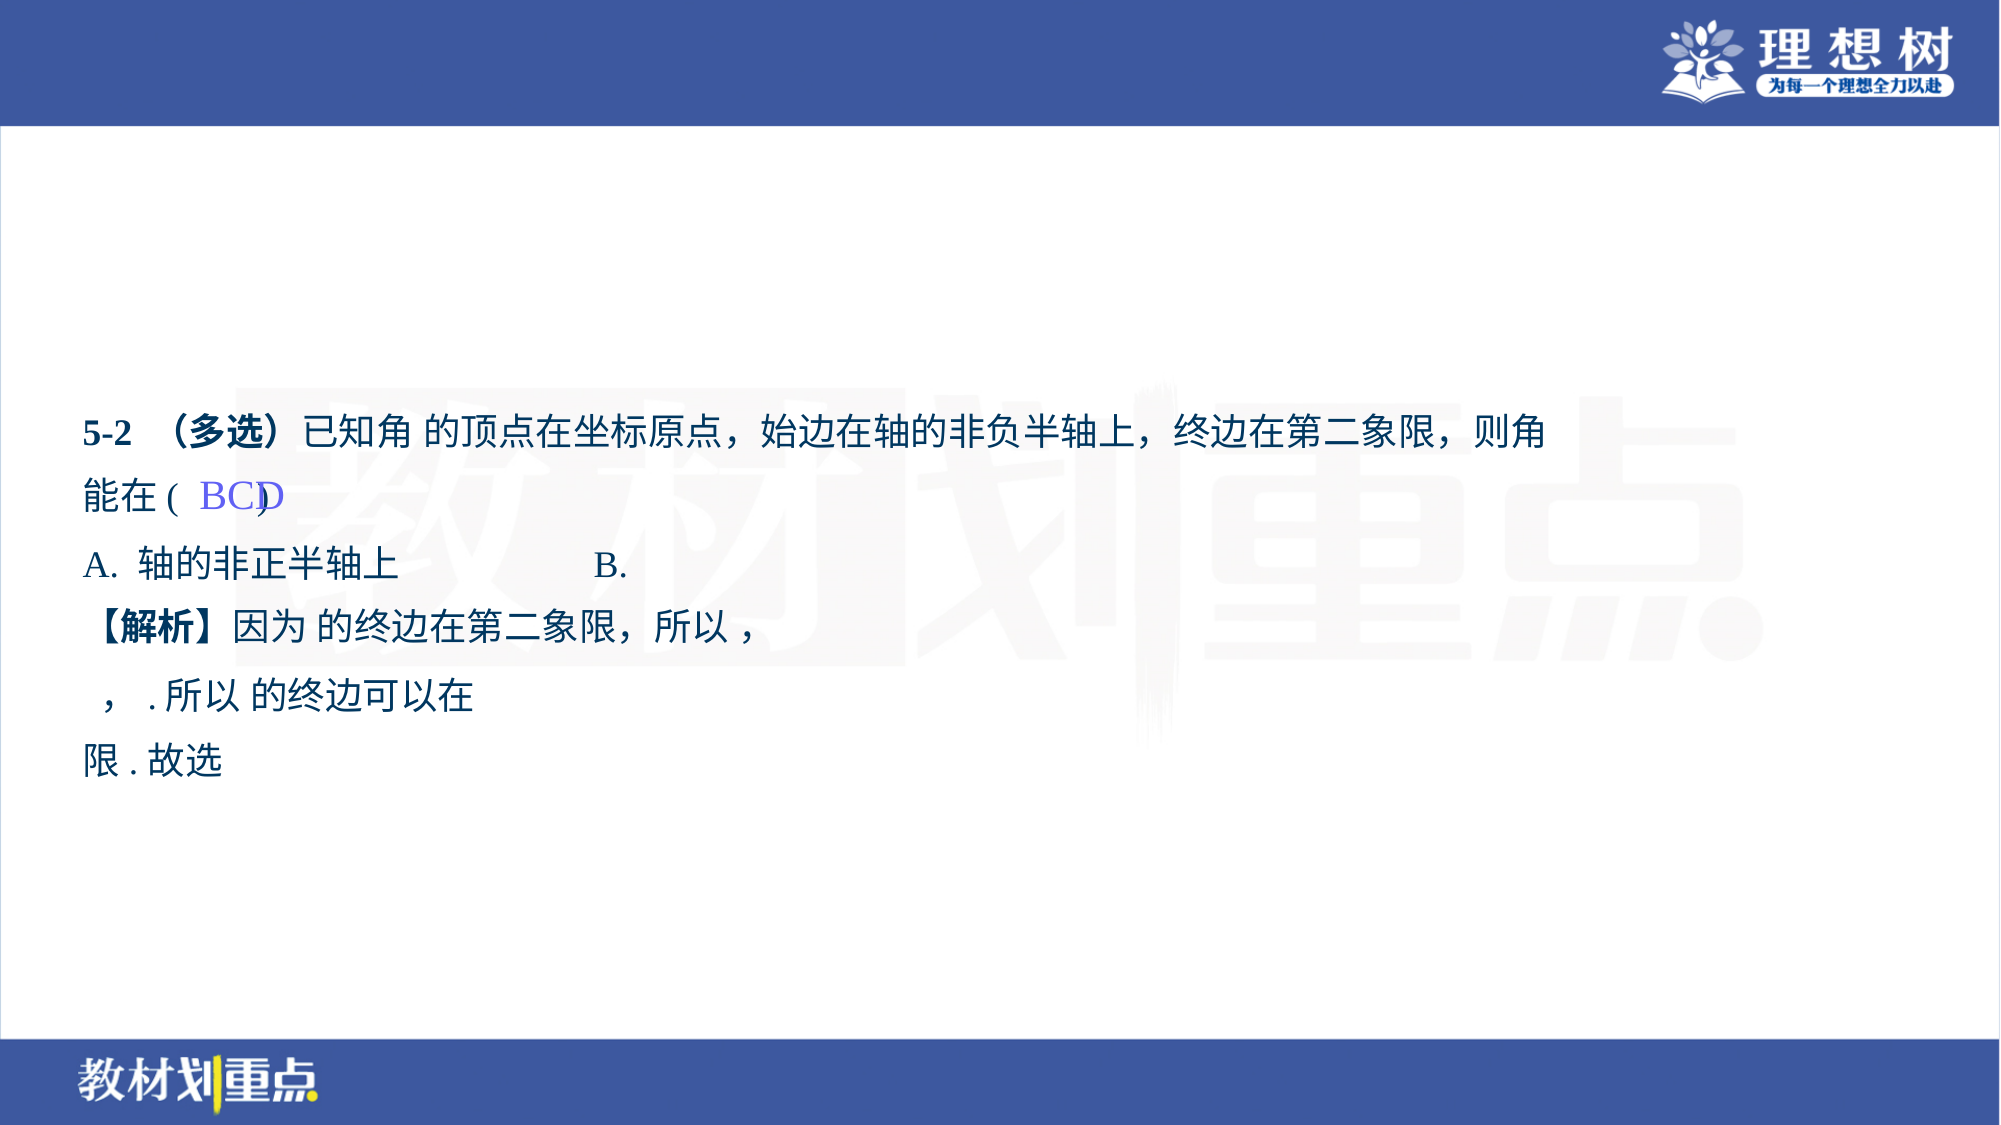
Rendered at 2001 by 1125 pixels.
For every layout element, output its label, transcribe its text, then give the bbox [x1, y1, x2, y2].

text_box BCD [184, 465, 301, 516]
picture [0, 0, 2000, 1125]
